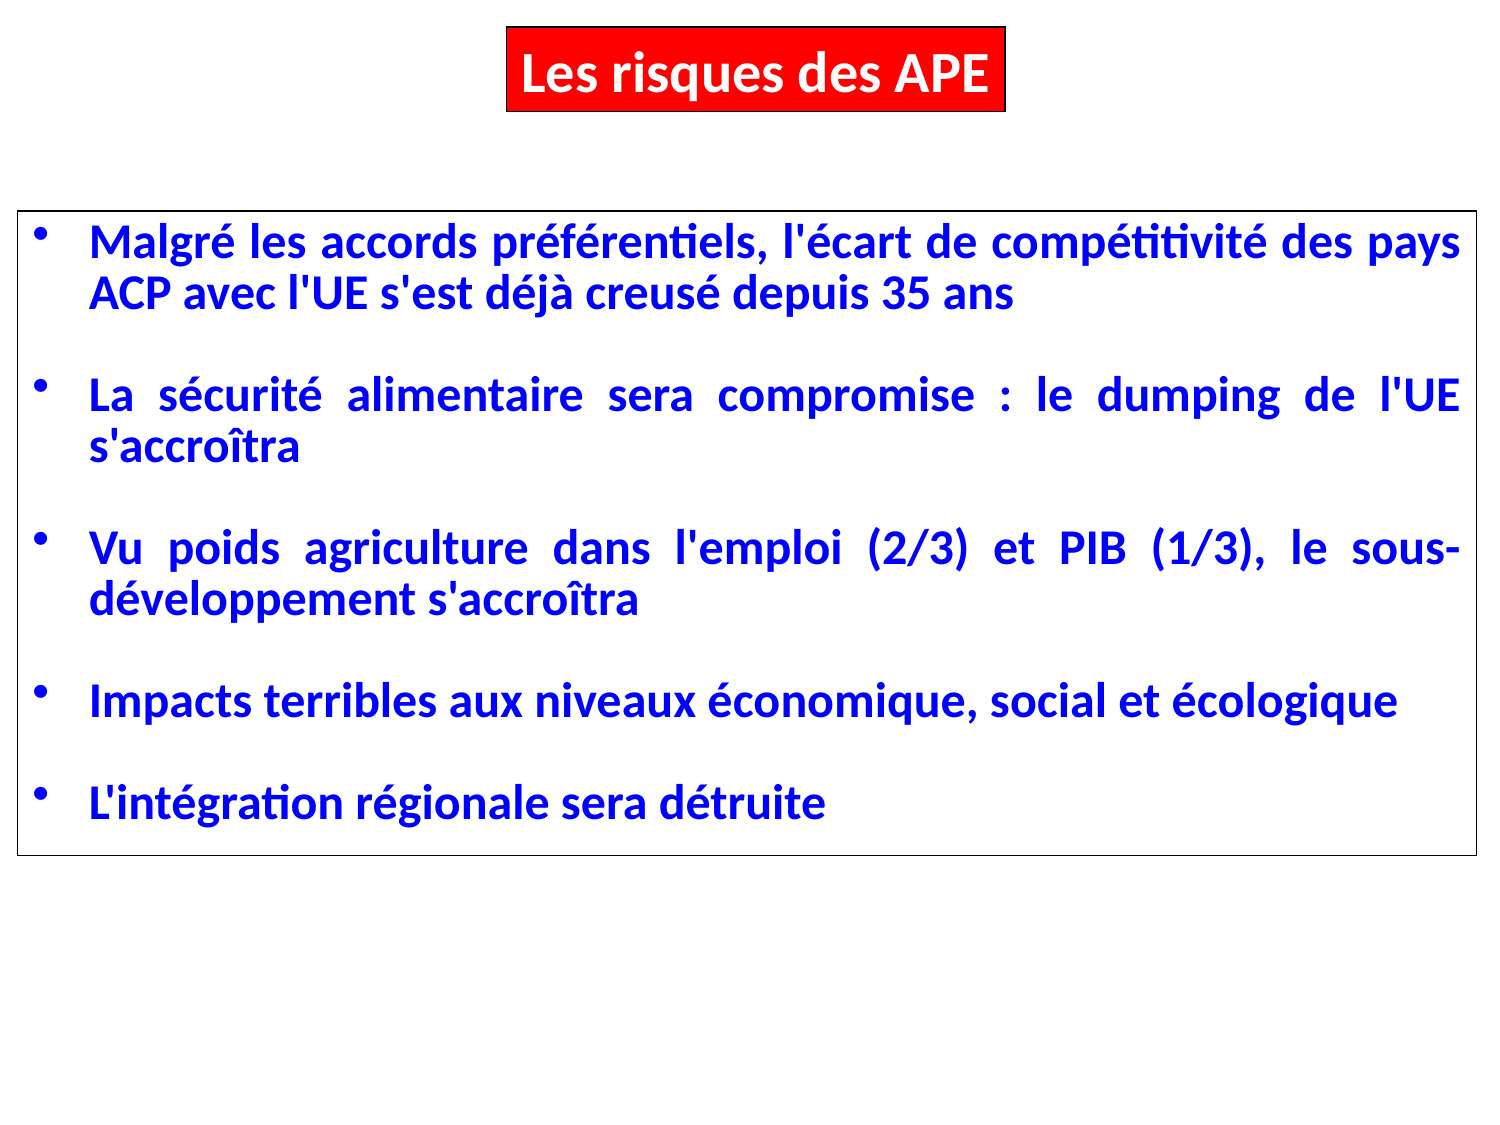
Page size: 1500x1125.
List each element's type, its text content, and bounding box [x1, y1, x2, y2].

text_box Les risques des APE [506, 26, 1005, 112]
text_box Malgré les accords préférentiels, l'écart de compétitivité des pays ACP avec l'UE s'est déjà creusé depuis 35 ans La sécurité alimentaire sera compromise : le dumping de l'UE s'accroîtra Vu poids agriculture dans l'emploi (2/3) et PIB (1/3), le sous-développement s'accroîtra Impacts terribles aux niveaux économique, social et écologique L'intégration régionale sera détruite [17, 210, 1477, 856]
